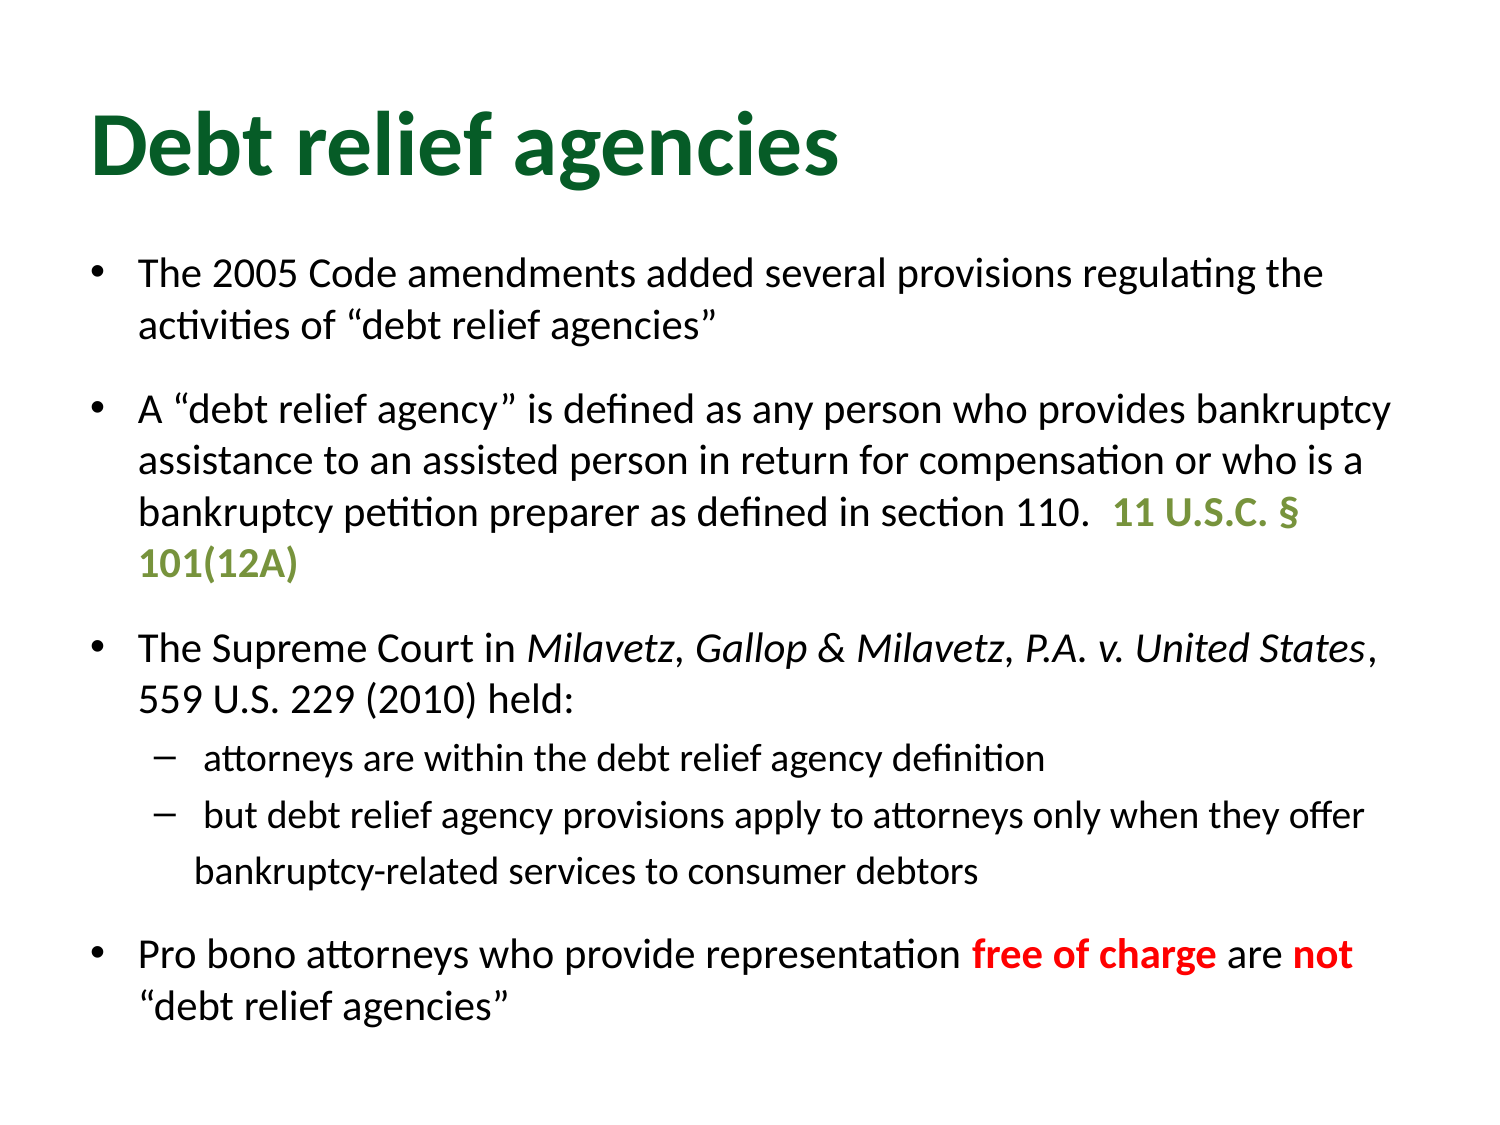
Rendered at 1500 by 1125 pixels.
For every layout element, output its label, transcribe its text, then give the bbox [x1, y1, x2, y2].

title Debt relief agencies [75, 45, 1425, 233]
list The 2005 Code amendments added several provisions regulating the activities of “debt relief agencies” A “debt relief agency” is defined as any person who provides bankruptcy assistance to an assisted person in return for compensation or who is a bankruptcy petition preparer as defined in section 110. 11 U.S.C. § 101(12A) The Supreme Court in Milavetz, Gallop & Milavetz, P.A. v. United States, 559 U.S. 229 (2010) held: attorneys are within the debt relief agency definition but debt relief agency provisions apply to attorneys only when they offer bankruptcy-related services to consumer debtors Pro bono attorneys who provide representation free of charge are not “debt relief agencies” [75, 237, 1425, 1038]
